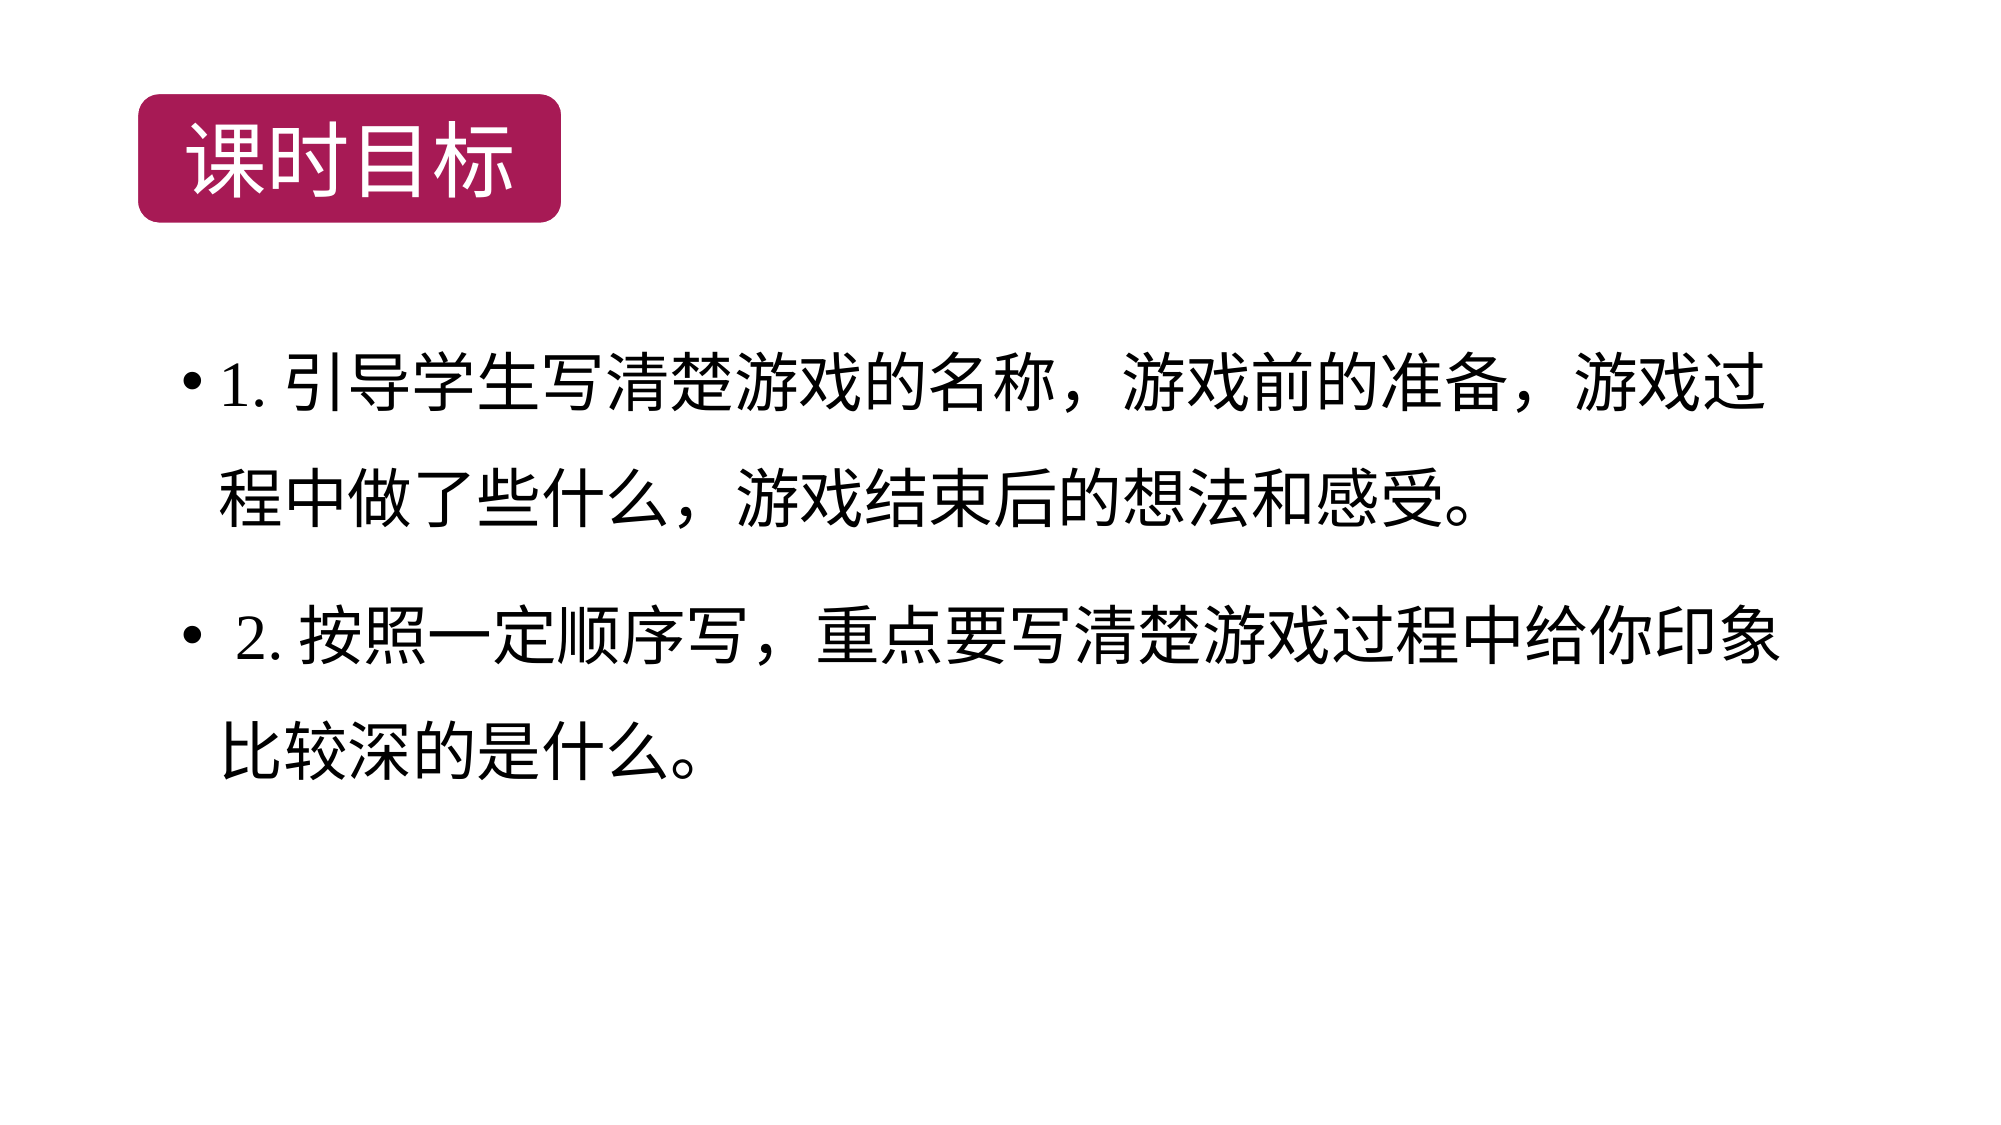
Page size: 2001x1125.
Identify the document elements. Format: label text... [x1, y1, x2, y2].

list 1.引导学生写清楚游戏的名称，游戏前的准备，游戏过程中做了些什么，游戏结束后的想法和感受。 2.按照一定顺序写，重点要写清楚游戏过程中给你印象比较深的是什么。 [166, 295, 1842, 911]
text_box 课时目标 [137, 93, 562, 224]
